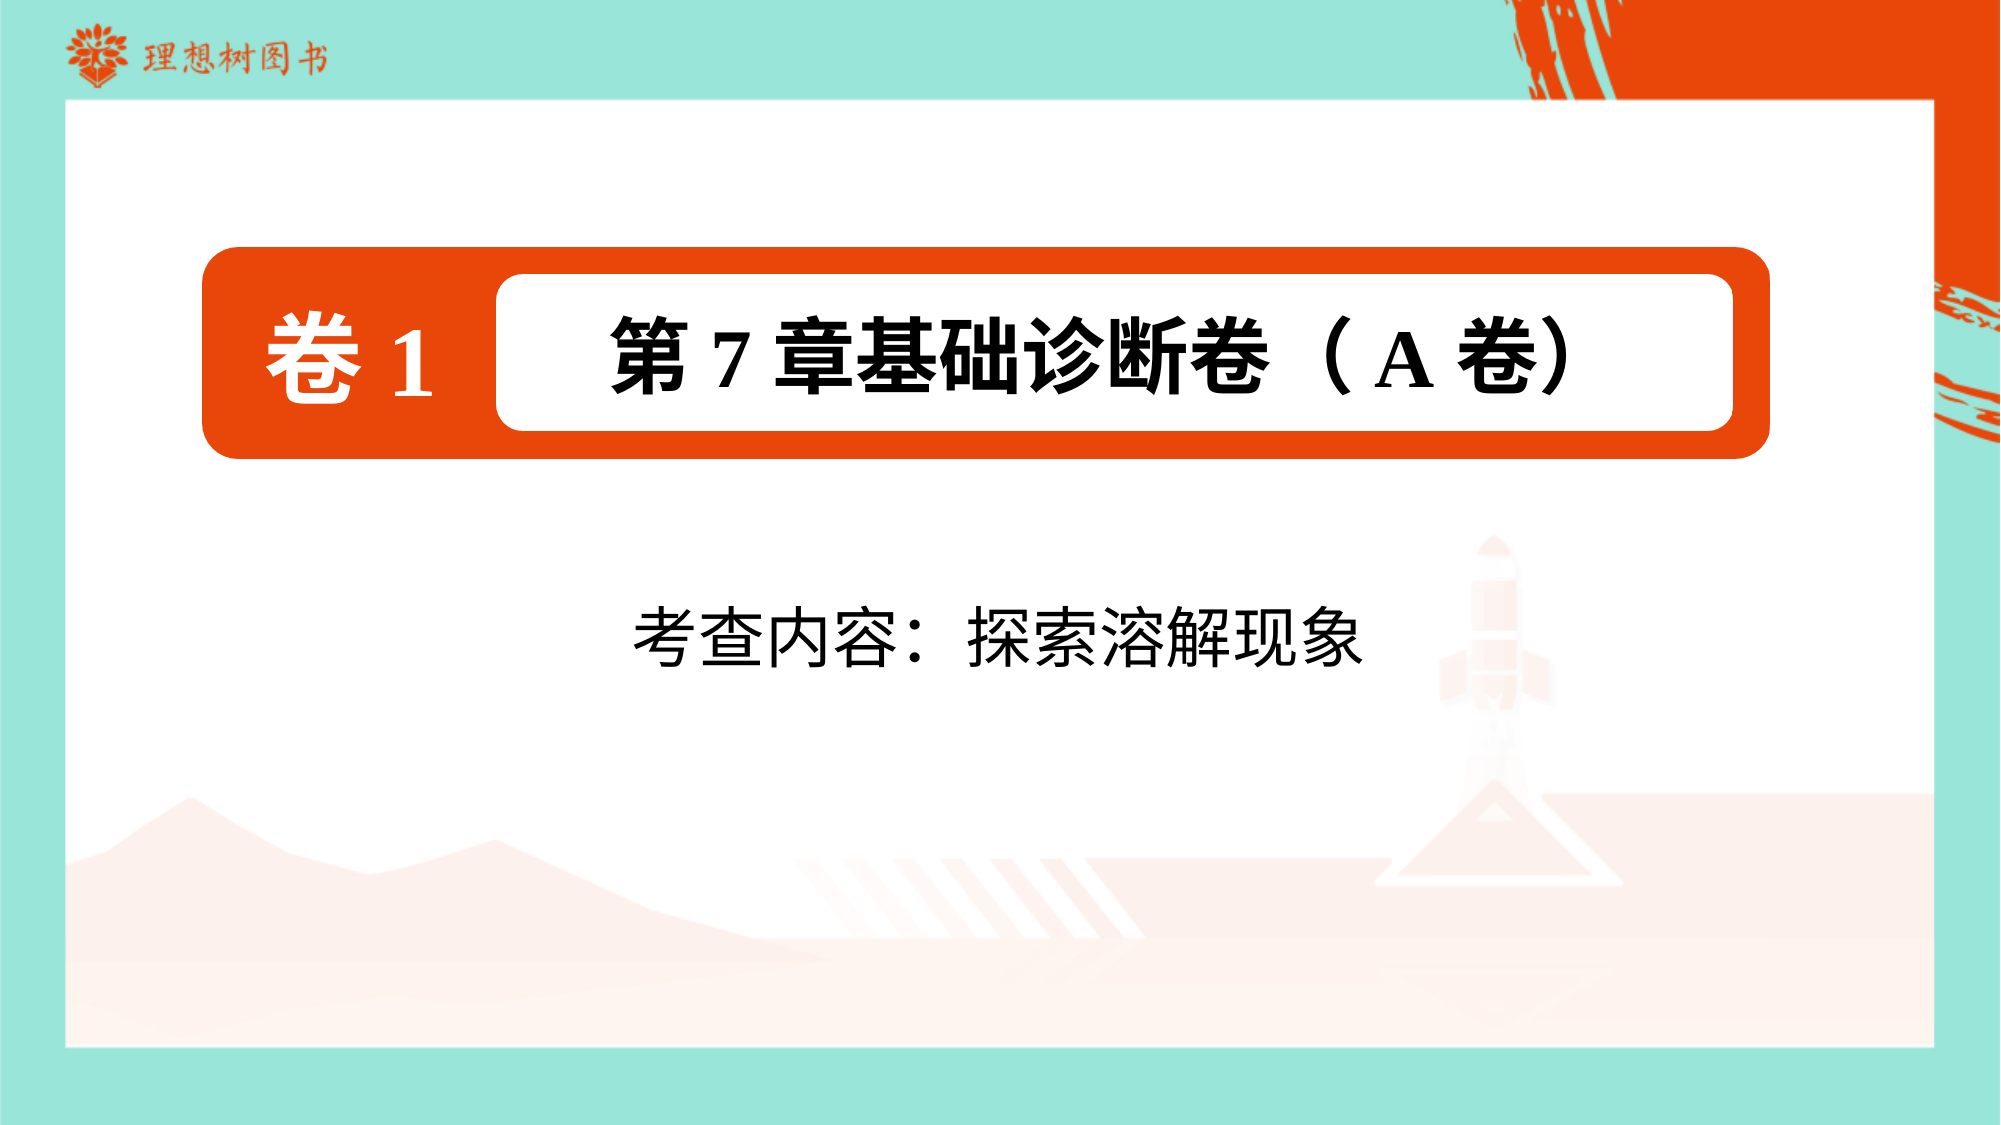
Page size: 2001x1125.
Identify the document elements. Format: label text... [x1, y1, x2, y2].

picture [0, 0, 2000, 1125]
text_box 卷1 [202, 253, 498, 455]
text_box 考查内容：探索溶解现象 [61, 536, 1937, 732]
text_box 第7章基础诊断卷（A卷） [496, 274, 1733, 431]
